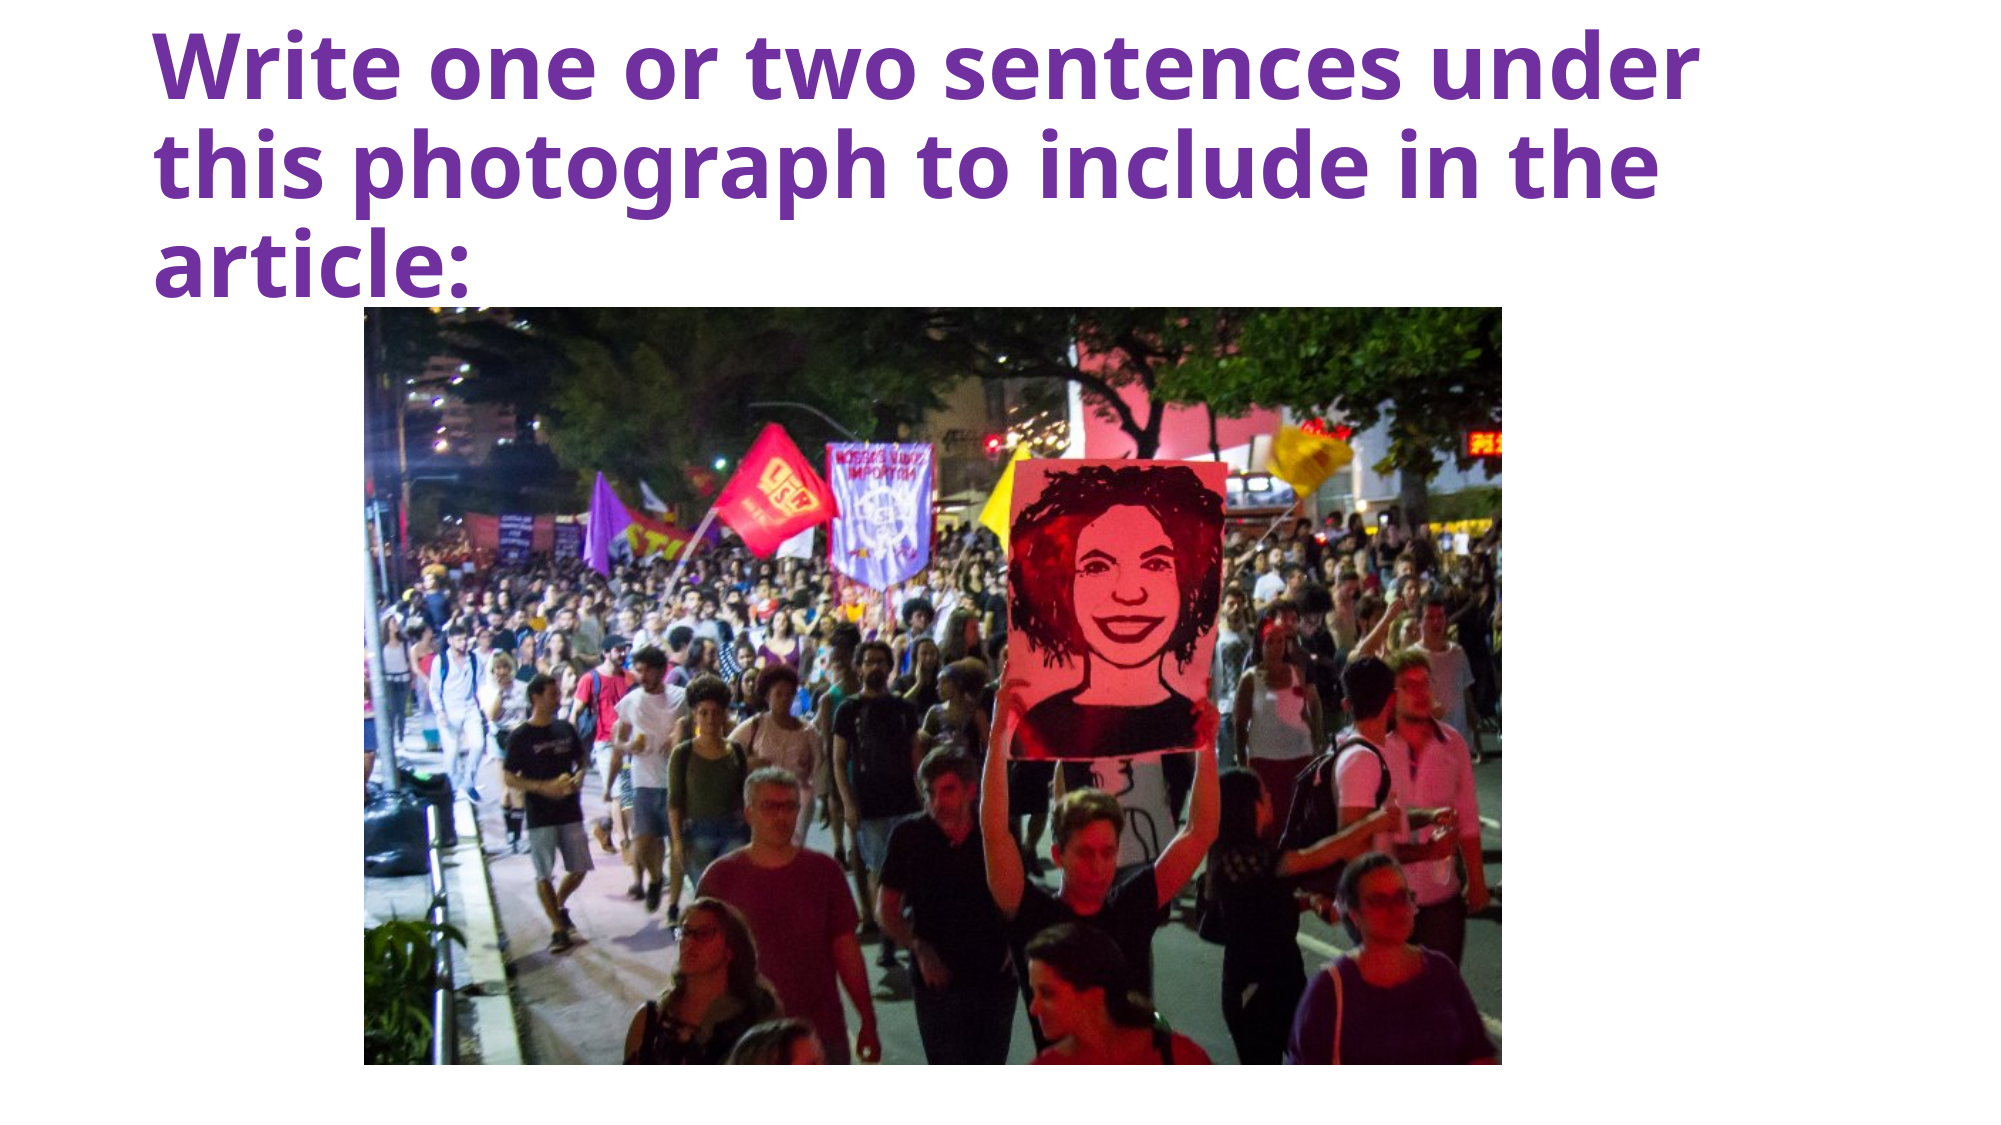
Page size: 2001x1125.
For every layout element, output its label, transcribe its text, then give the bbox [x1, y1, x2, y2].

picture [364, 307, 1502, 1066]
title Write one or two sentences under this photograph to include in the article: [137, 59, 1863, 278]
